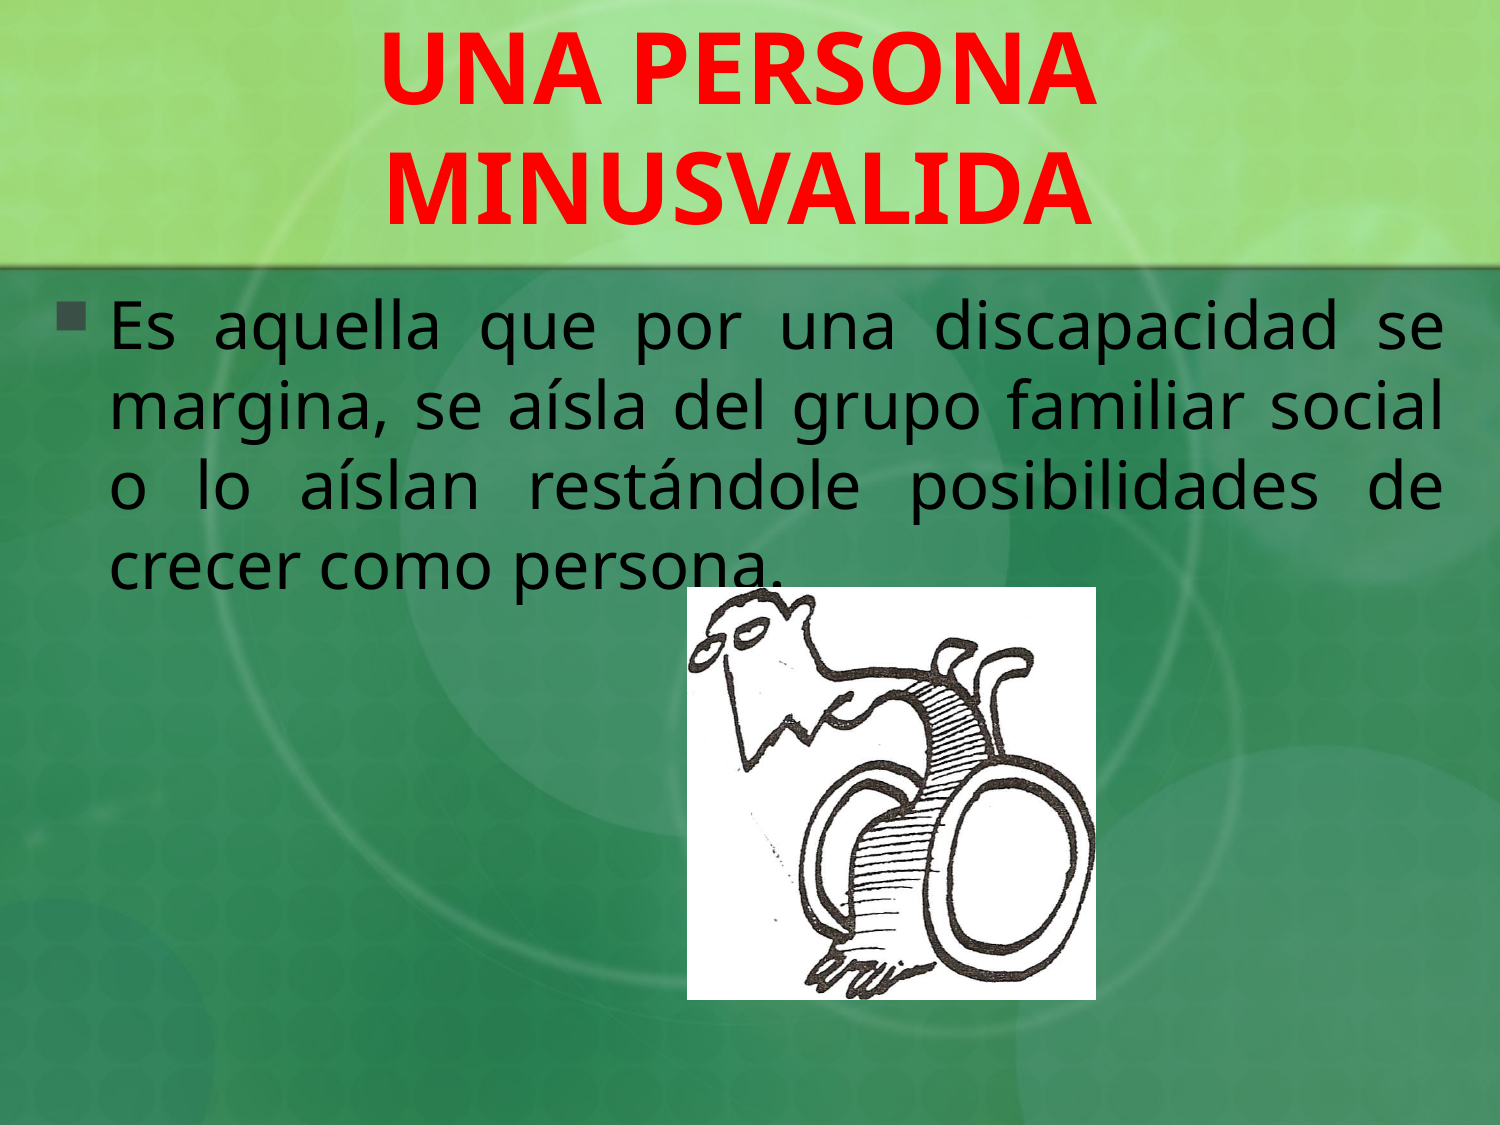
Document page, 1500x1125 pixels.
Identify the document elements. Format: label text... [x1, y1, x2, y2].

list Es aquella que por una discapacidad se margina, se aísla del grupo familiar social o lo aíslan restándole posibilidades de crecer como persona. [37, 274, 1463, 1101]
picture [0, 0, 1500, 1125]
title UNA PERSONA MINUSVALIDA [37, 24, 1463, 226]
